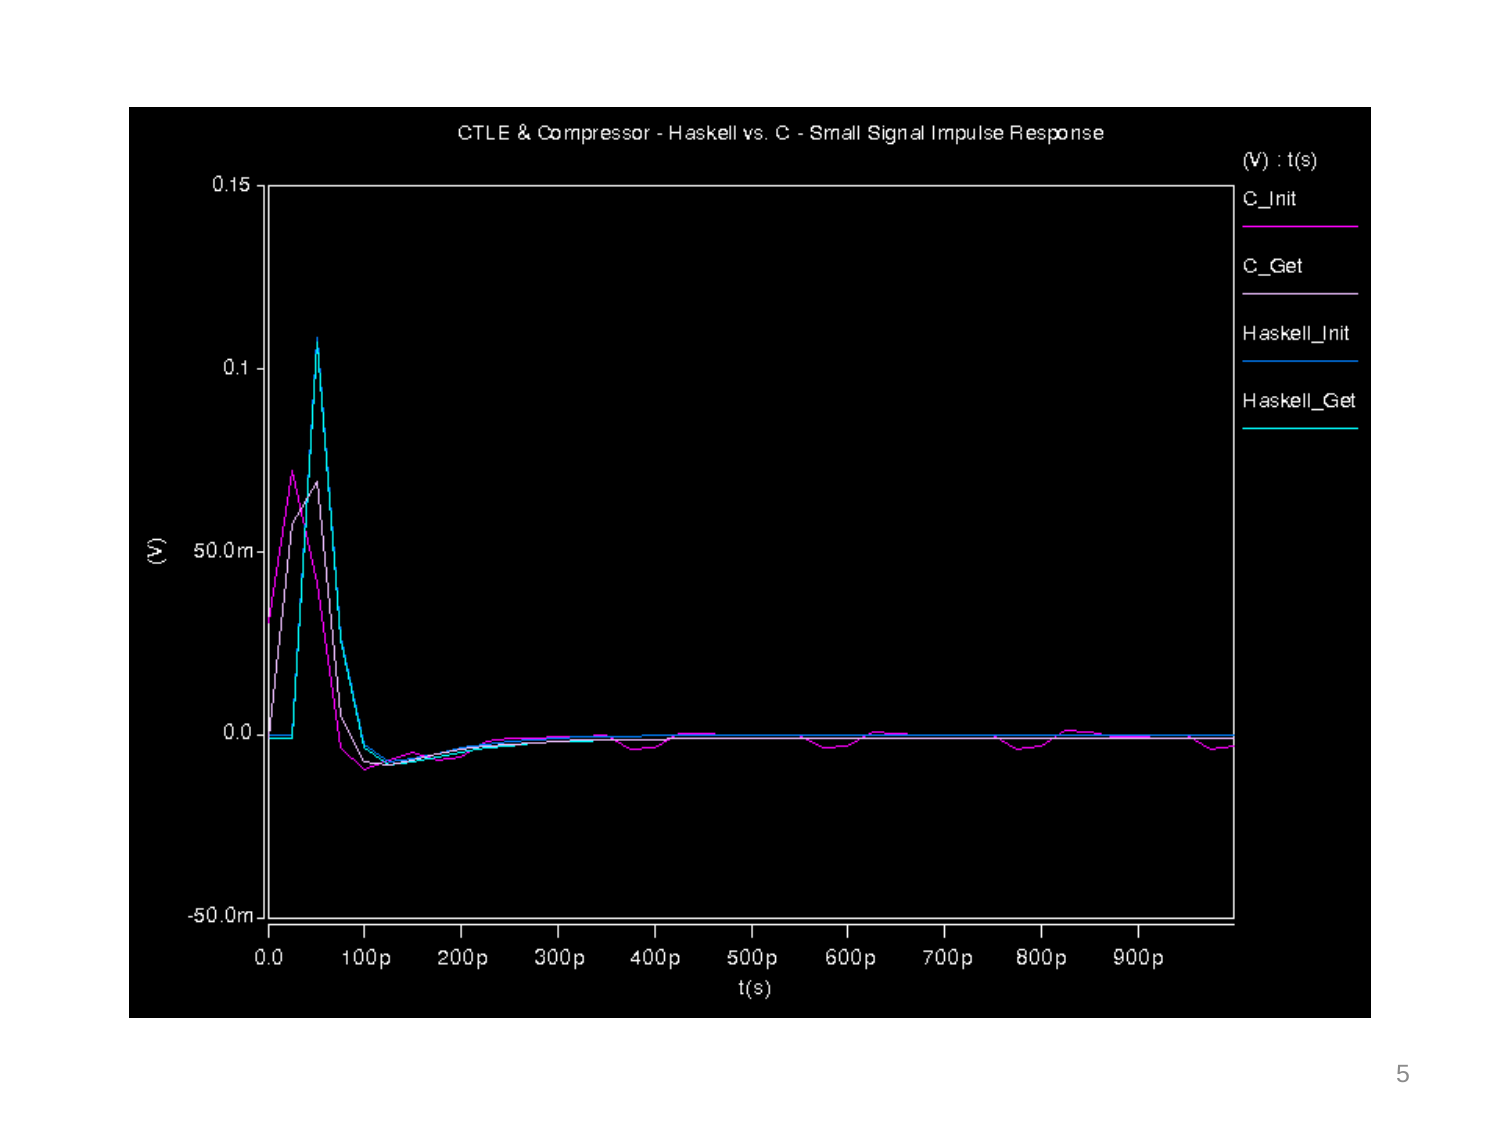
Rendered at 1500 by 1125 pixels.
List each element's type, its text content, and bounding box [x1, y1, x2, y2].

picture [129, 107, 1371, 1018]
slide_number 5 [1074, 1042, 1425, 1103]
